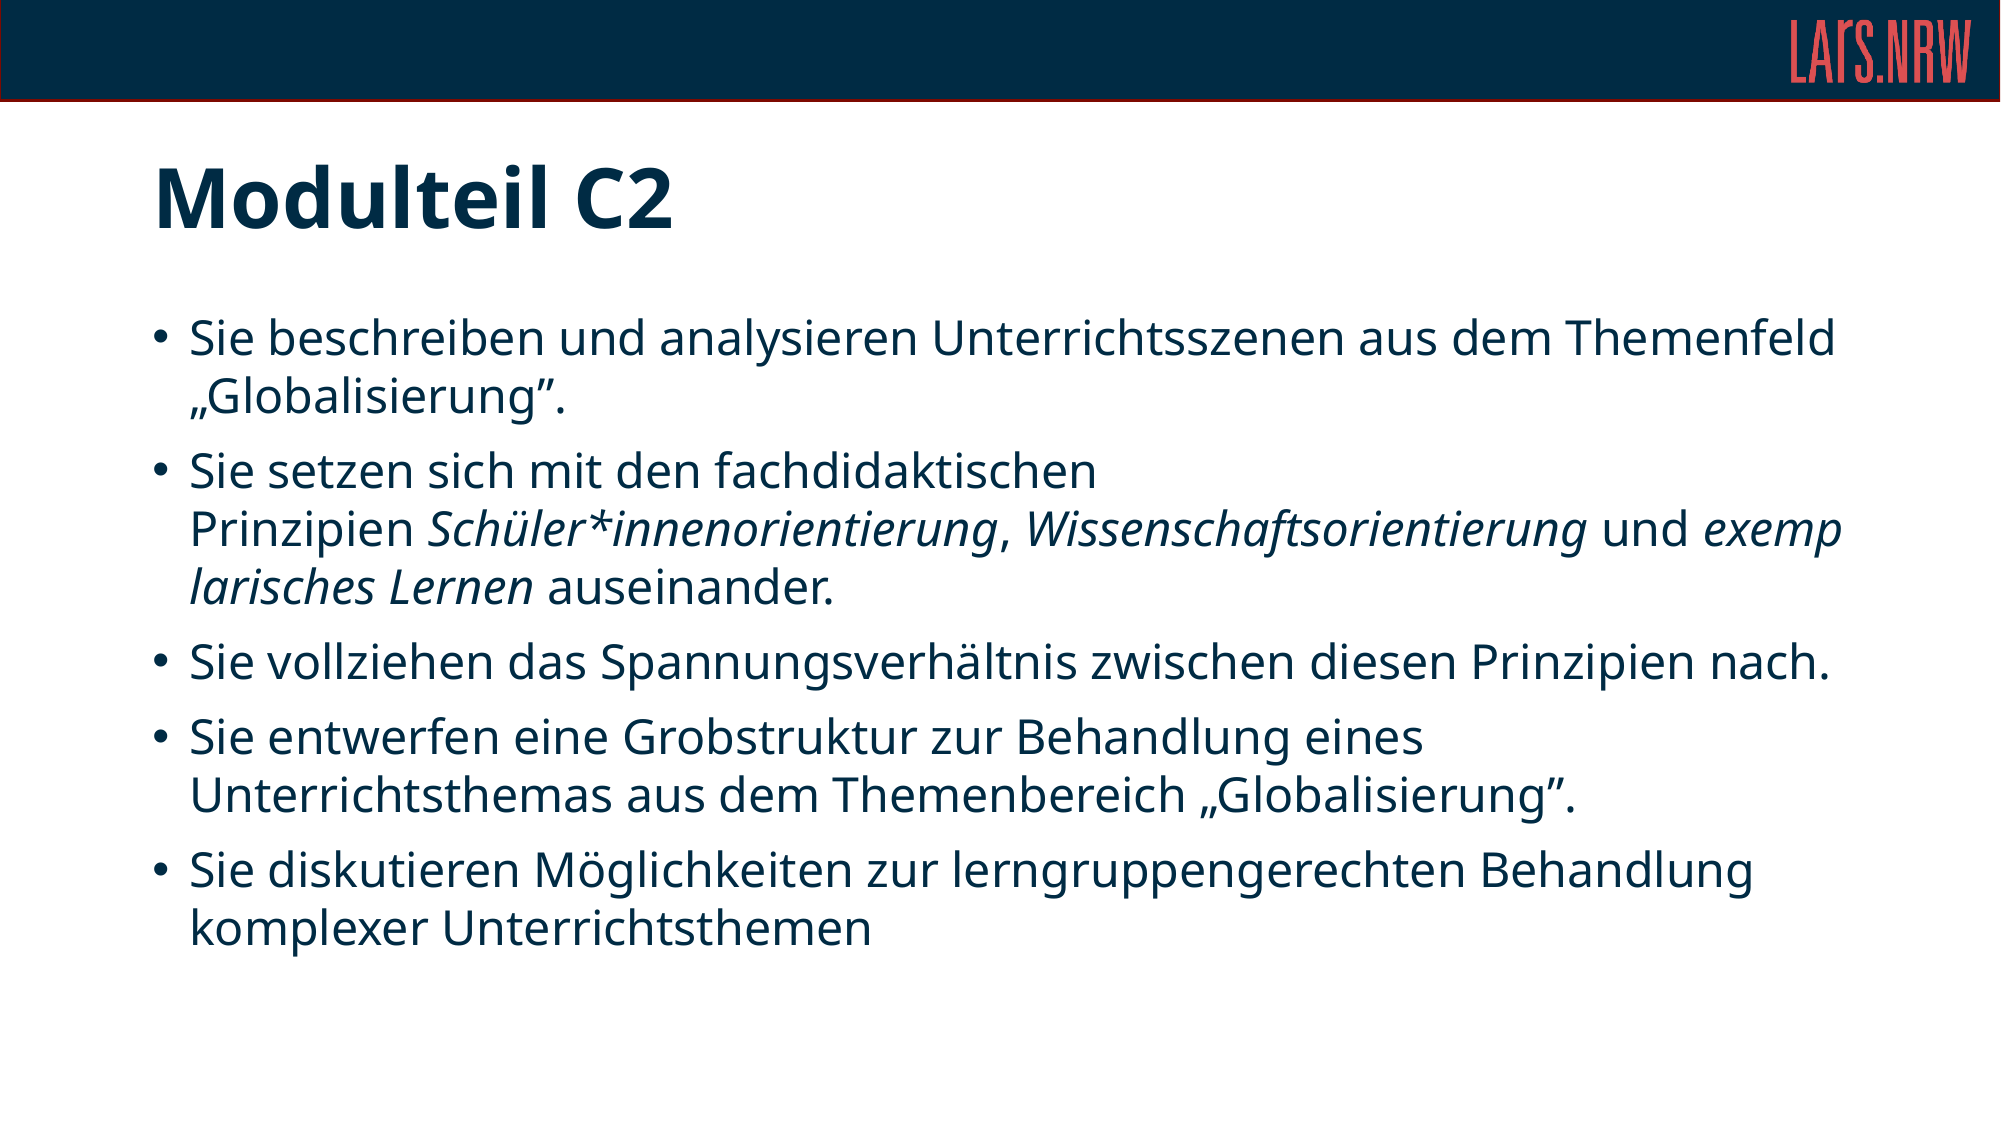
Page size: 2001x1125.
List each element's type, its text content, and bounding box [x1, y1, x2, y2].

picture [1773, 6, 1977, 99]
title Modulteil C2 [137, 126, 1863, 278]
list Sie beschreiben und analysieren Unterrichtsszenen aus dem Themenfeld „Globalisierung”. Sie setzen sich mit den fachdidaktischen Prinzipien Schüler*innenorientierung, Wissenschaftsorientierung und exemplarisches Lernen auseinander. Sie vollziehen das Spannungsverhältnis zwischen diesen Prinzipien nach. Sie entwerfen eine Grobstruktur zur Behandlung eines Unterrichtsthemas aus dem Themenbereich „Globalisierung”. Sie diskutieren Möglichkeiten zur lerngruppengerechten Behandlung komplexer Unterrichtsthemen [137, 299, 1863, 1014]
